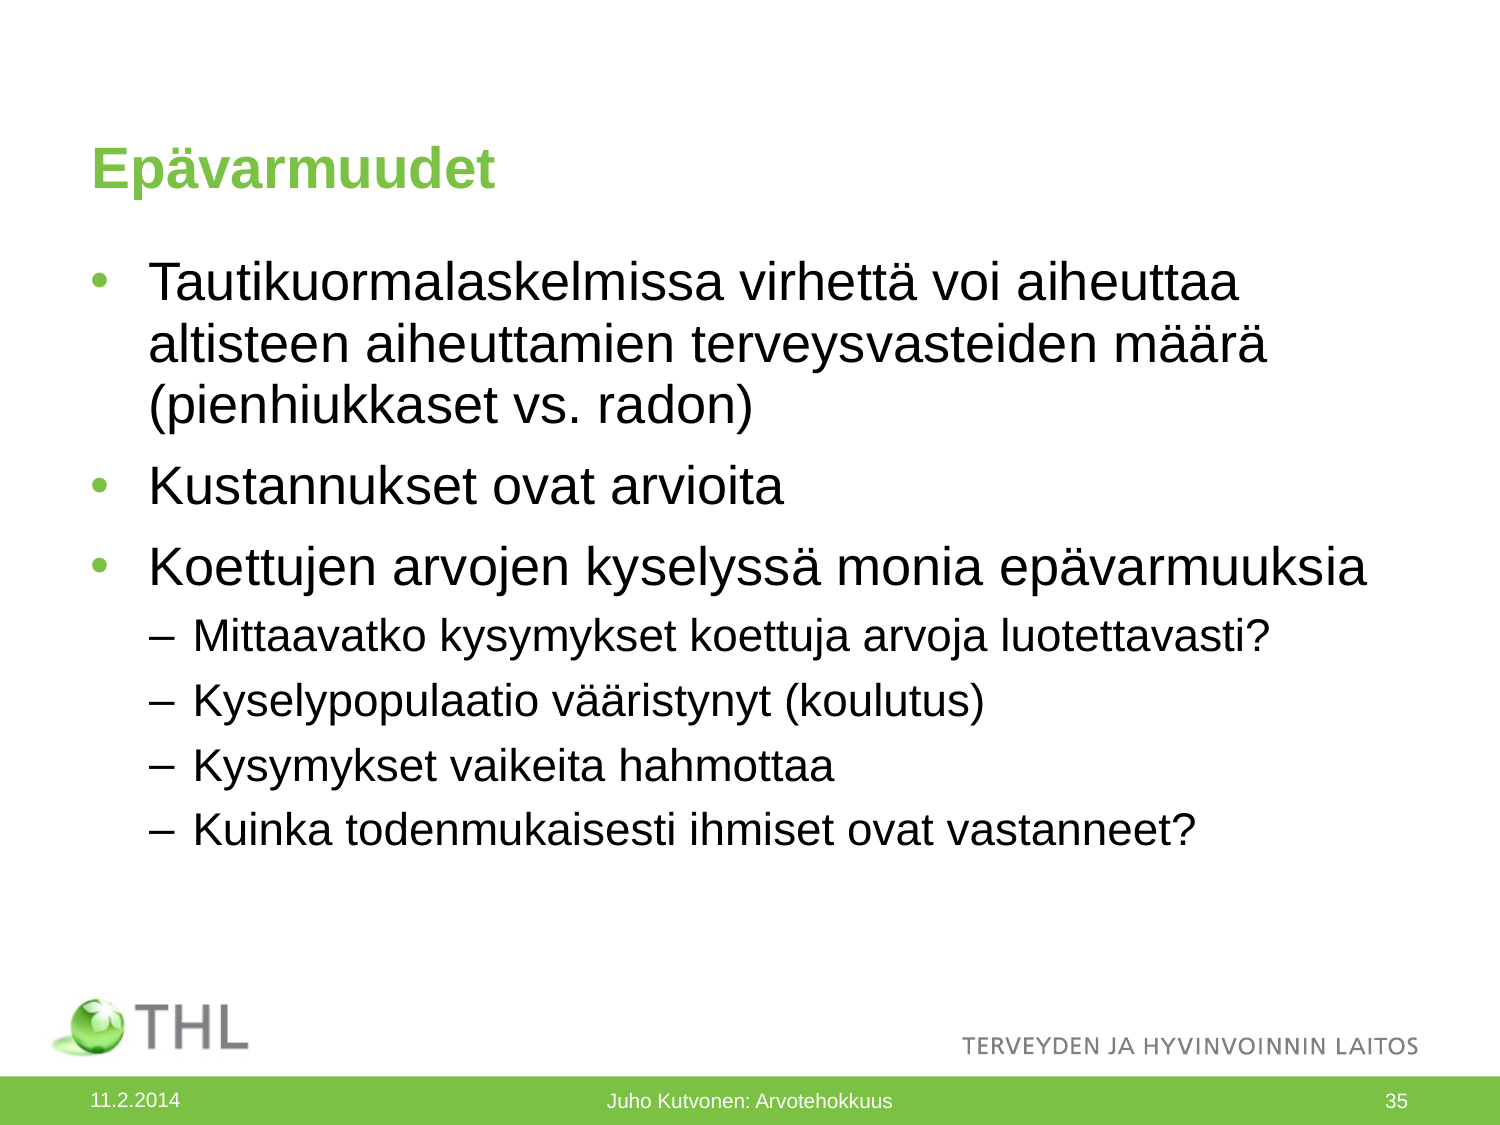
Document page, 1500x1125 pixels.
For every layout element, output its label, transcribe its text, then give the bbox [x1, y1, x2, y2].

slide_number 35 [1245, 1082, 1424, 1118]
list Tautikuormalaskelmissa virhettä voi aiheuttaa altisteen aiheuttamien terveysvasteiden määrä (pienhiukkaset vs. radon) Kustannukset ovat arvioita Koettujen arvojen kyselyssä monia epävarmuuksia Mittaavatko kysymykset koettuja arvoja luotettavasti? Kyselypopulaatio vääristynyt (koulutus) Kysymykset vaikeita hahmottaa Kuinka todenmukaisesti ihmiset ovat vastanneet? [74, 243, 1424, 965]
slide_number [74, 1080, 255, 1118]
title Epävarmuudet [76, 42, 1424, 209]
footer Juho Kutvonen: Arvotehokkuus [253, 1082, 1245, 1118]
picture [24, 983, 275, 1067]
